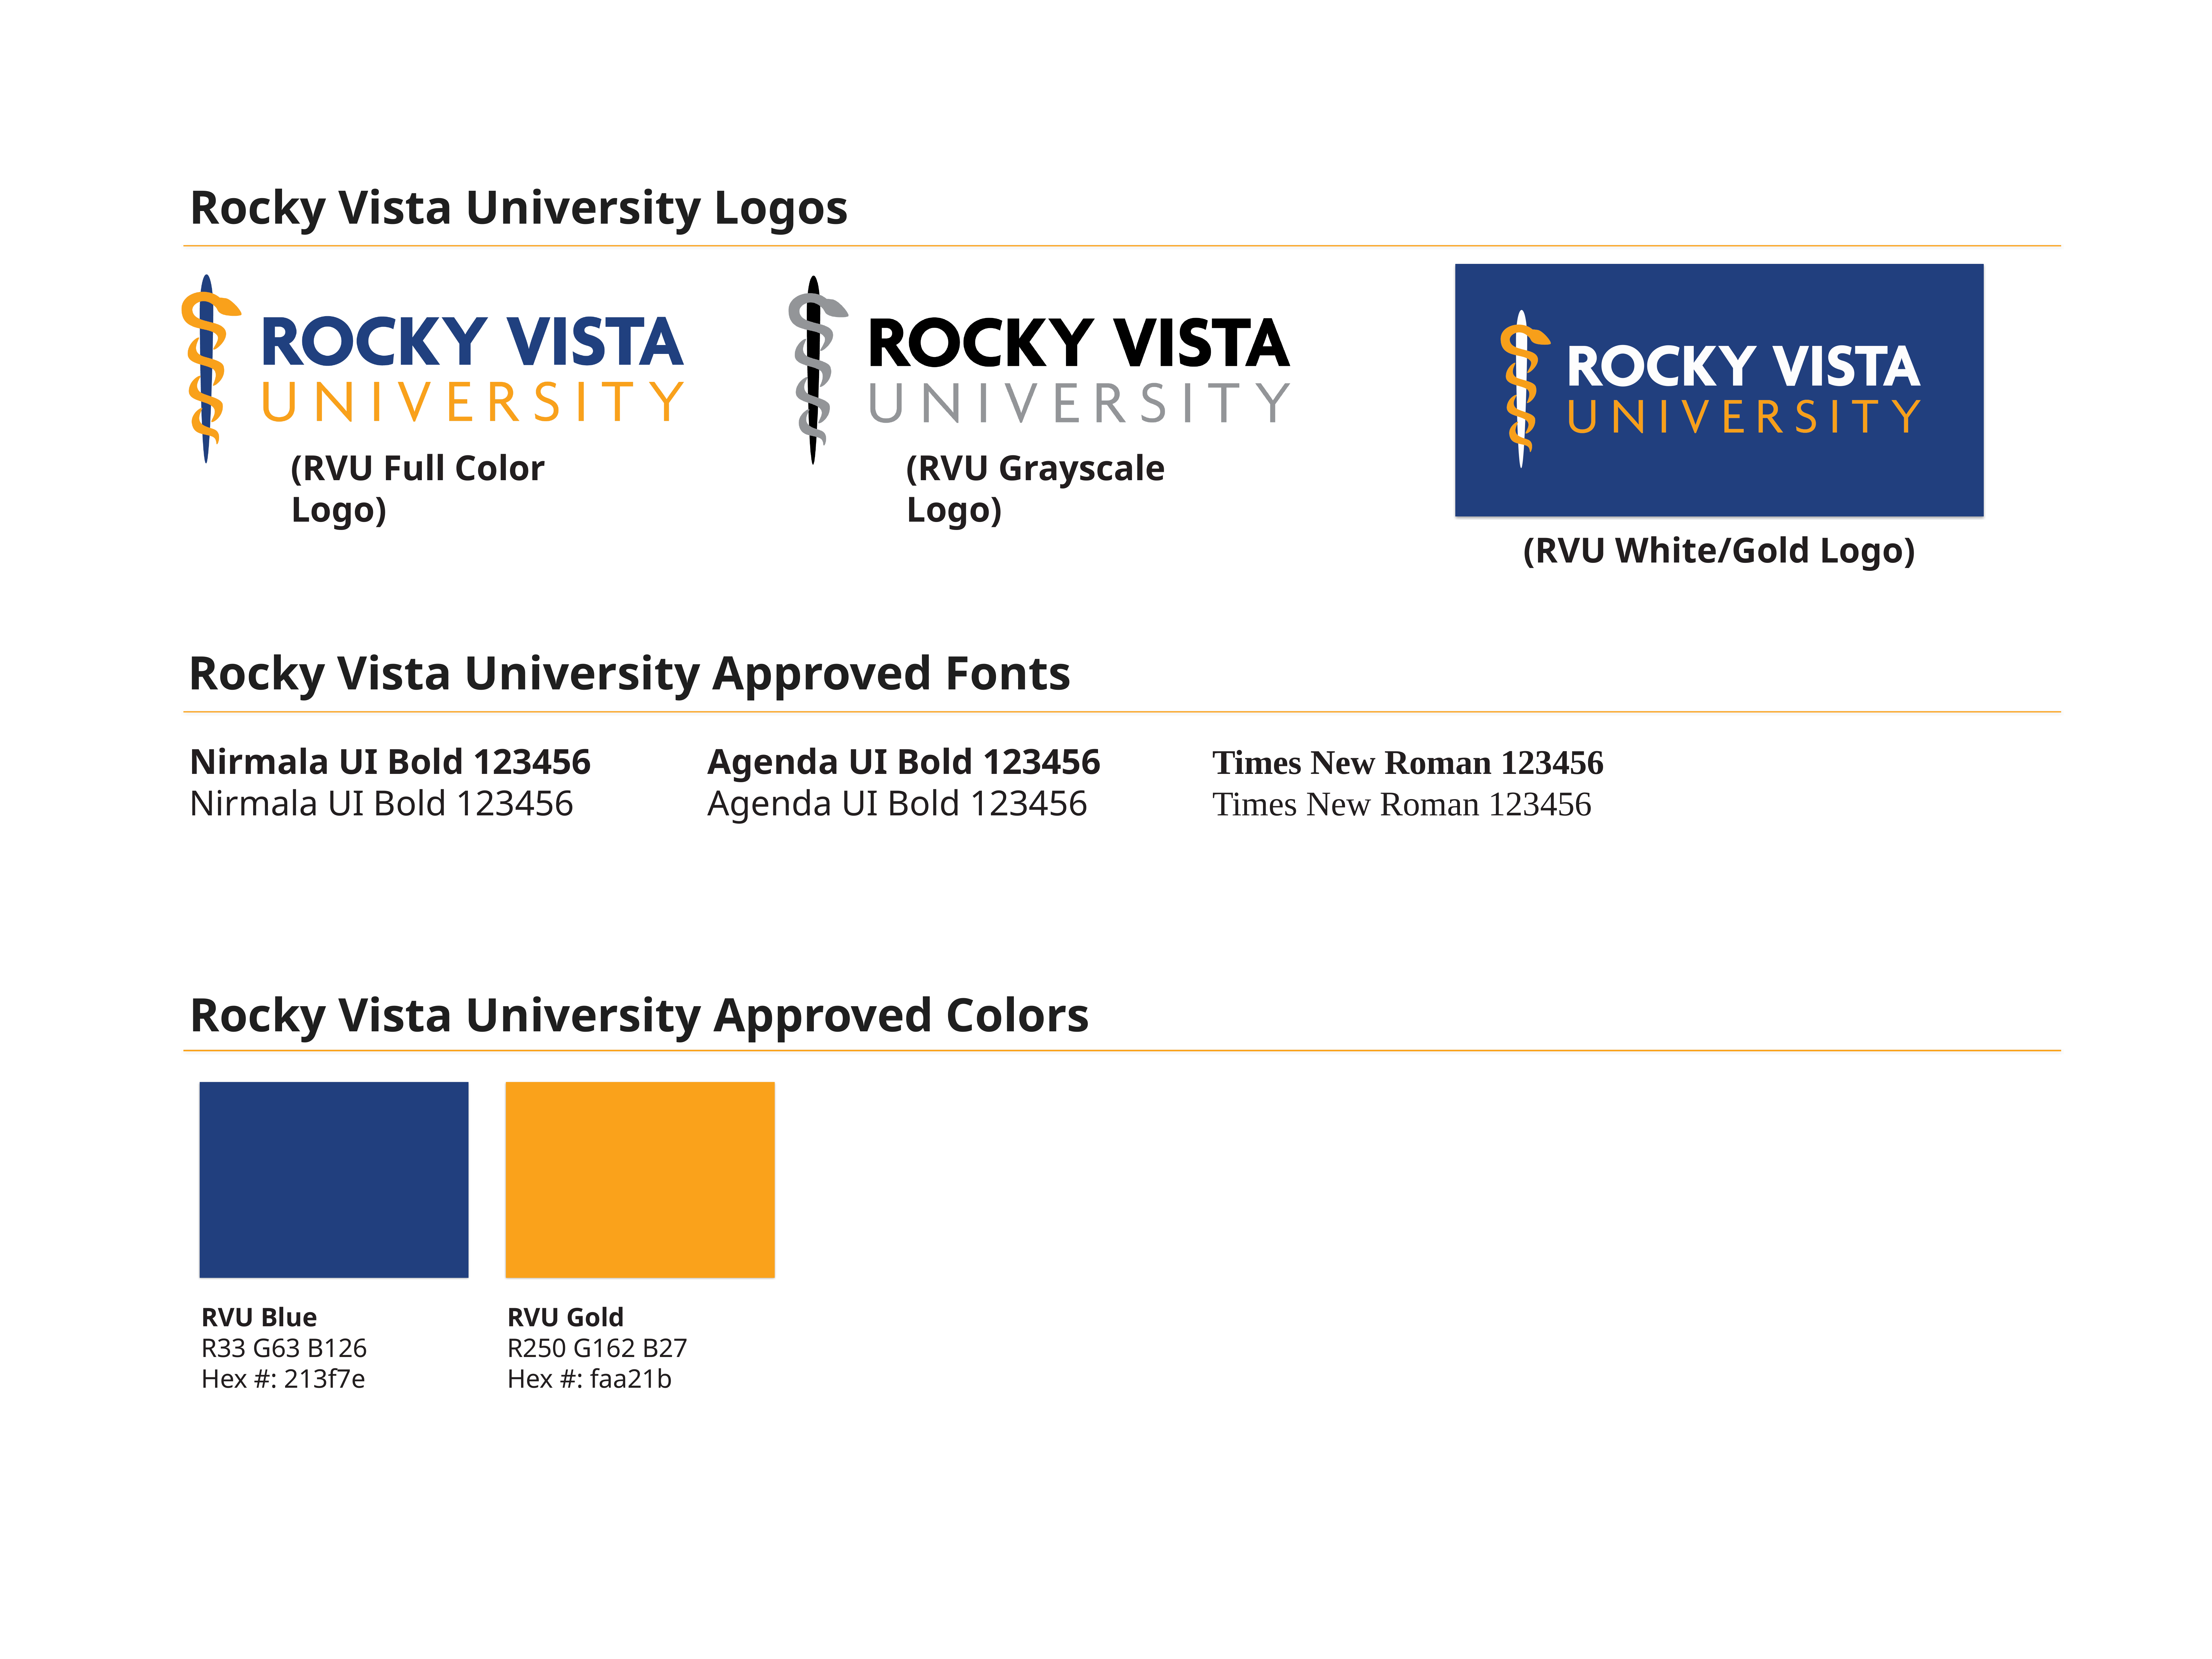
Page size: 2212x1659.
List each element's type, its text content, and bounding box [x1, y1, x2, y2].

text_box [199, 1082, 469, 1278]
picture [783, 270, 1312, 473]
text_box Agenda UI Bold 123456 Agenda UI Bold 123456 [703, 737, 1129, 898]
text_box Times New Roman 123456 Times New Roman 123456 [1208, 737, 1634, 940]
text_box (RVU White/Gold Logo) [1455, 526, 1983, 646]
text_box (RVU Full Color Logo) [286, 474, 611, 605]
picture [1494, 305, 1929, 473]
text_box Rocky Vista University Approved Fonts [183, 641, 1850, 701]
text_box [506, 1082, 775, 1278]
text_box Nirmala UI Bold 123456 Nirmala UI Bold 123456 [184, 737, 611, 898]
text_box RVU Blue R33 G63 B126 Hex #: 213f7e [196, 1298, 372, 1395]
picture [175, 269, 689, 471]
text_box [1455, 264, 1984, 516]
text_box Rocky Vista University Logos [184, 175, 1701, 236]
text_box Rocky Vista University Approved Colors [184, 983, 1851, 1043]
text_box RVU Gold R250 G162 B27 Hex #: faa21b [502, 1298, 693, 1395]
text_box (RVU Grayscale Logo) [901, 476, 1226, 605]
